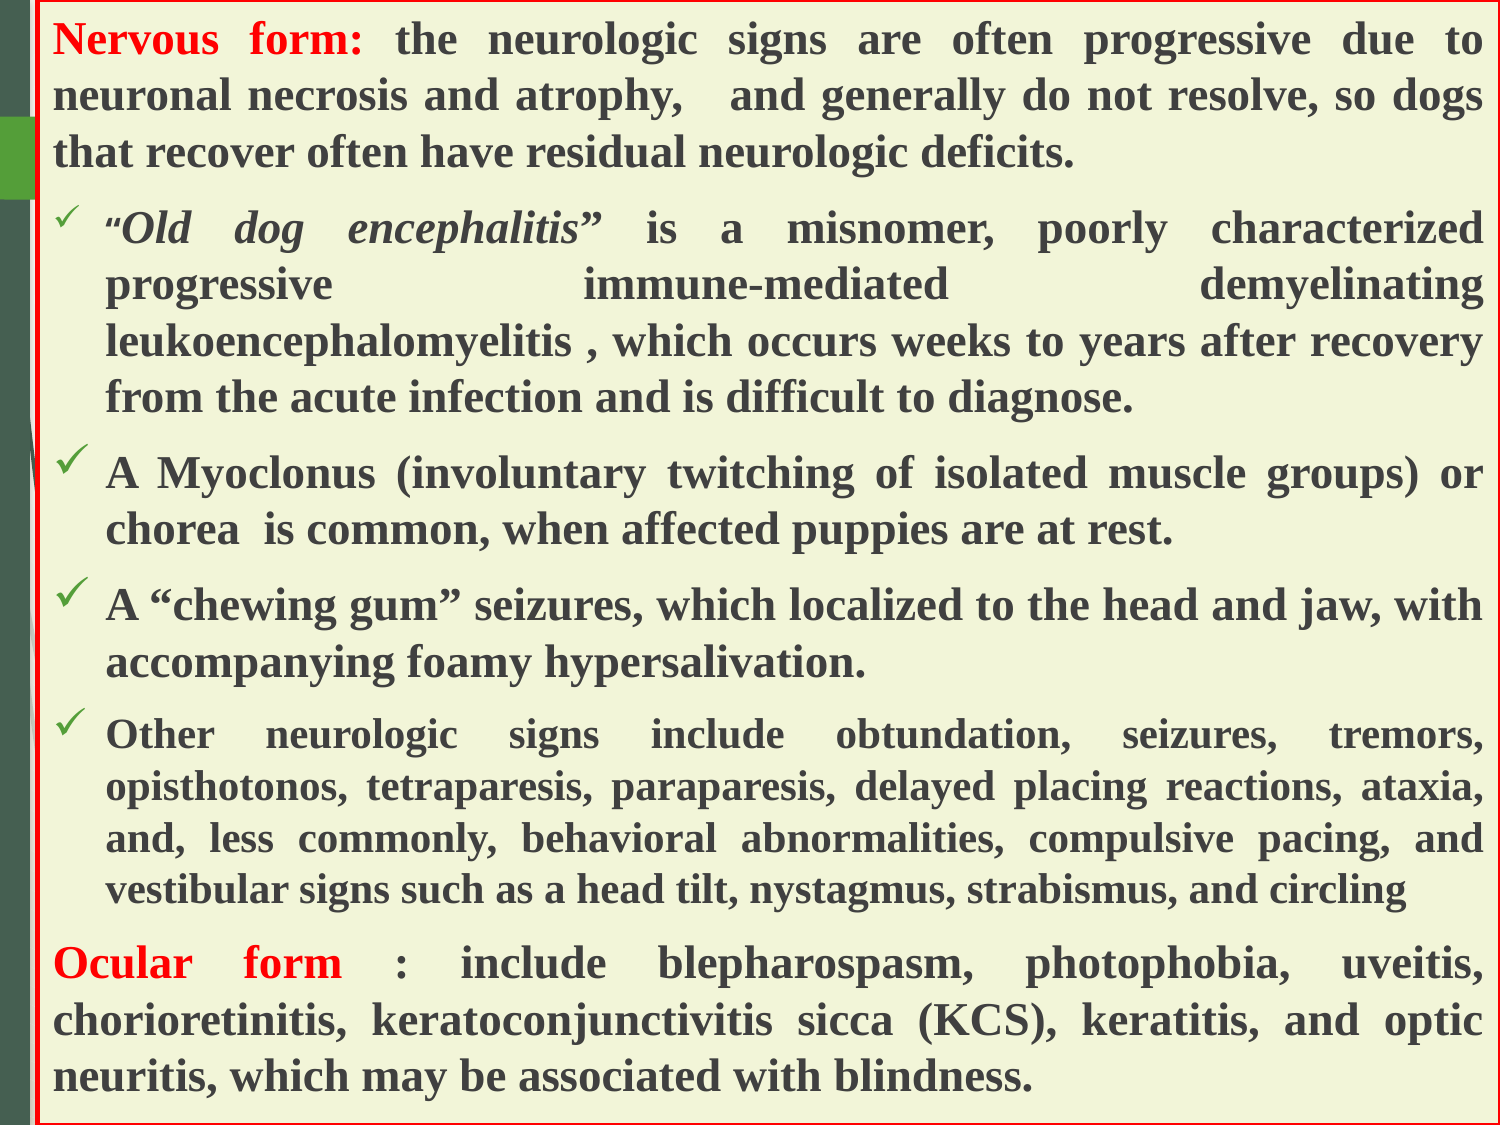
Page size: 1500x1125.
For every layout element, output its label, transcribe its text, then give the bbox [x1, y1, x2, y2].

list Nervous form: the neurologic signs are often progressive due to neuronal necrosis and atrophy, and generally do not resolve, so dogs that recover often have residual neurologic deficits. “Old dog encephalitis” is a misnomer, poorly characterized progressive immune-mediated demyelinating leukoencephalomyelitis , which occurs weeks to years after recovery from the acute infection and is difficult to diagnose. A Myoclonus (involuntary twitching of isolated muscle groups) or chorea is common, when affected puppies are at rest. A “chewing gum” seizures, which localized to the head and jaw, with accompanying foamy hypersalivation. Other neurologic signs include obtundation, seizures, tremors, opisthotonos, tetraparesis, paraparesis, delayed placing reactions, ataxia, and, less commonly, behavioral abnormalities, compulsive pacing, and vestibular signs such as a head tilt, nystagmus, strabismus, and circling Ocular form : include blepharospasm, photophobia, uveitis, chorioretinitis, keratoconjunctivitis sicca (KCS), keratitis, and optic neuritis, which may be associated with blindness. [37, 0, 1500, 1125]
